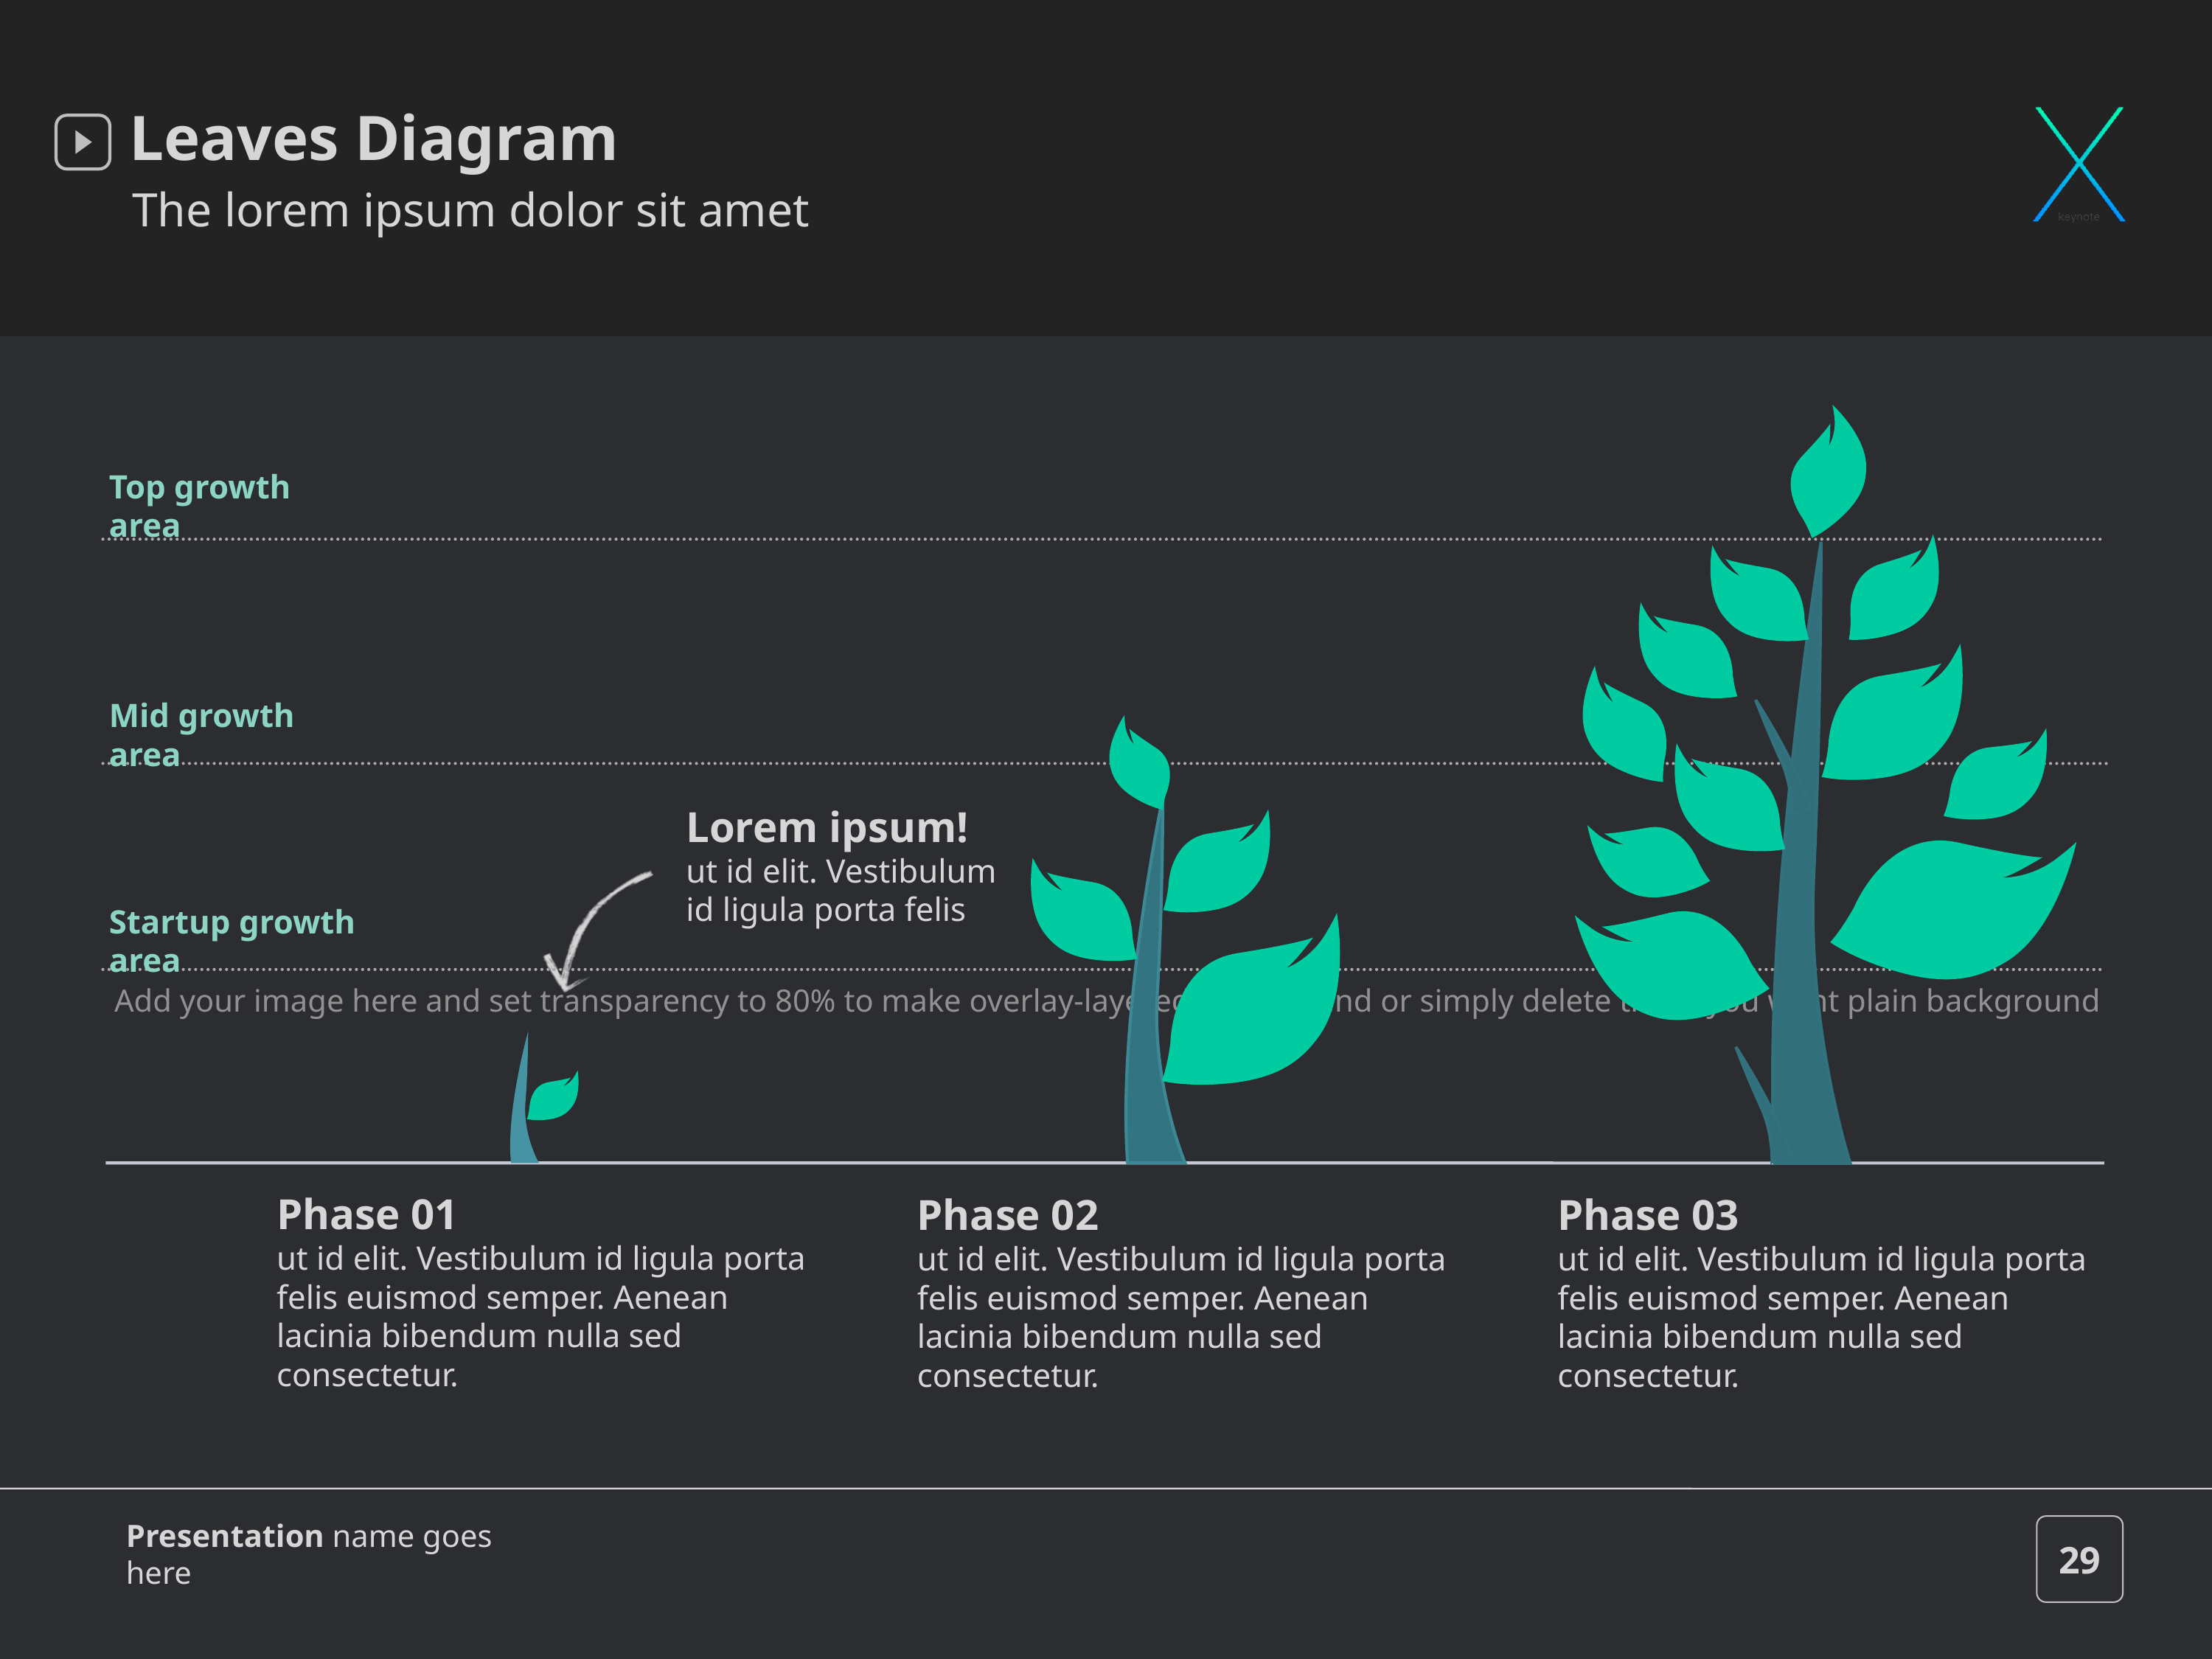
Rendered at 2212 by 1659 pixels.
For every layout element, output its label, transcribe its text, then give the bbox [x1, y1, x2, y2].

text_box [122, 87, 1945, 246]
picture [2032, 107, 2126, 223]
text_box 29 [2051, 1527, 2108, 1591]
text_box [102, 402, 2109, 1391]
